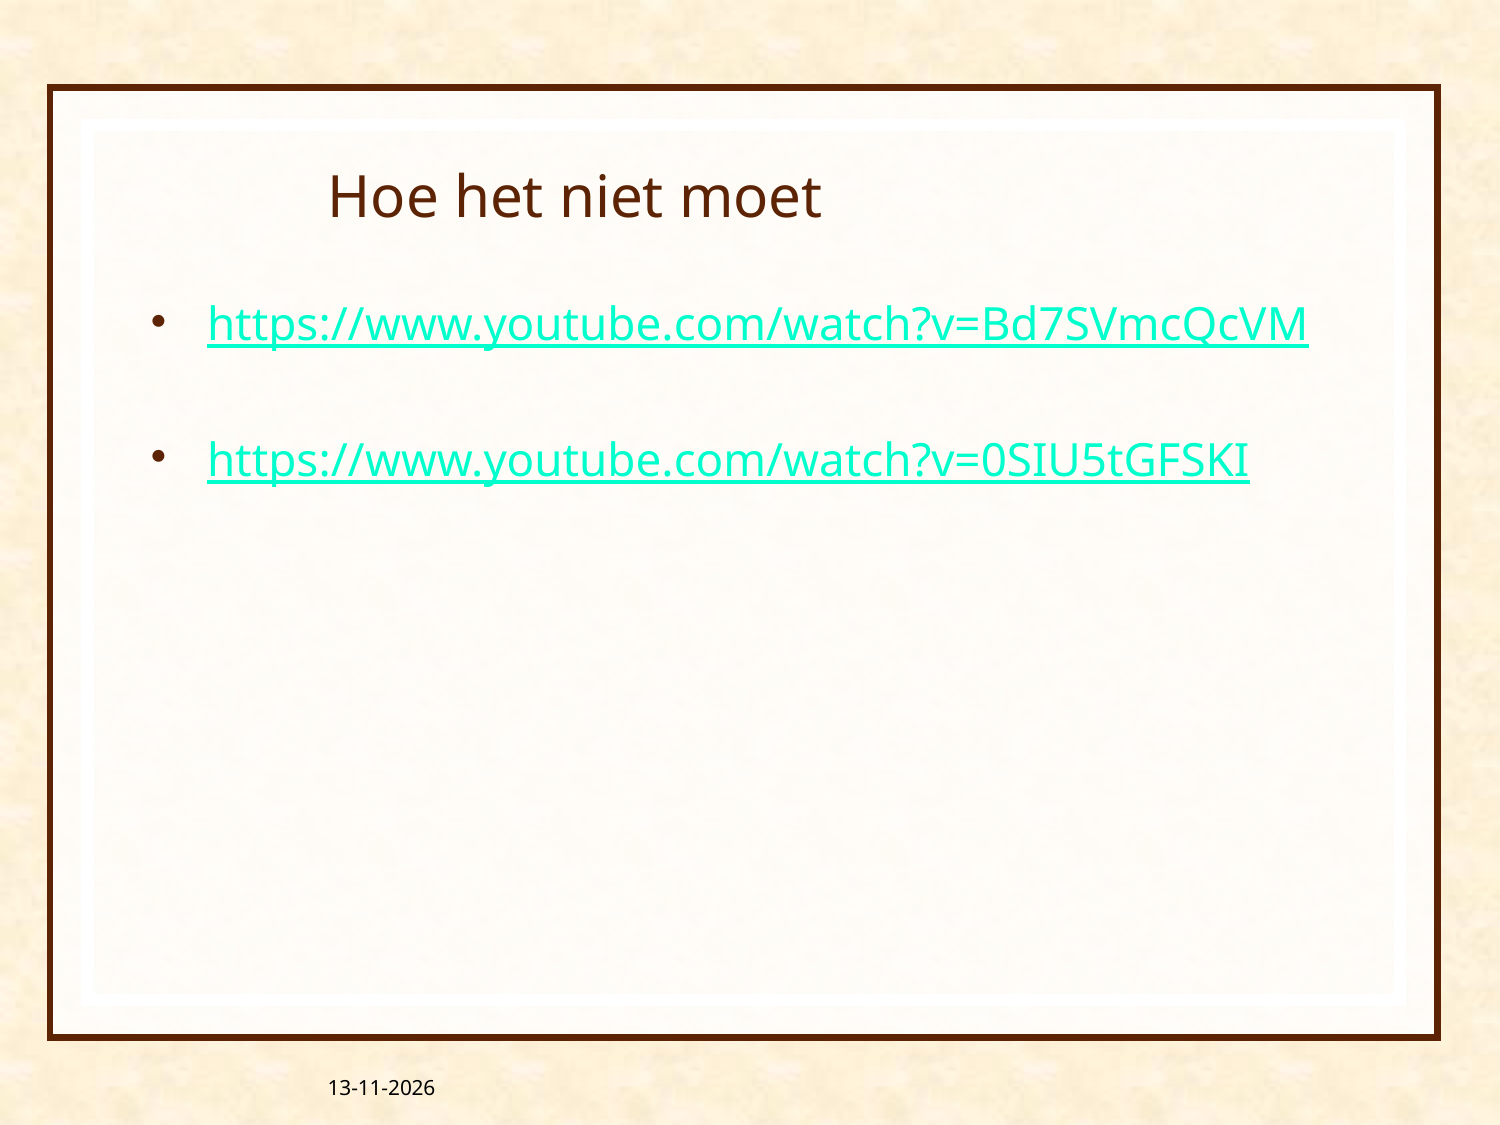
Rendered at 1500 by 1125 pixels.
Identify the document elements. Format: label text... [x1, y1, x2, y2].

picture [0, 0, 1500, 1125]
list https://www.youtube.com/watch?v=Bd7SVmcQcVM https://www.youtube.com/watch?v=0SIU5tGFSKI [135, 287, 1350, 976]
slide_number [312, 1052, 575, 1125]
title Hoe het niet moet [312, 137, 1351, 251]
